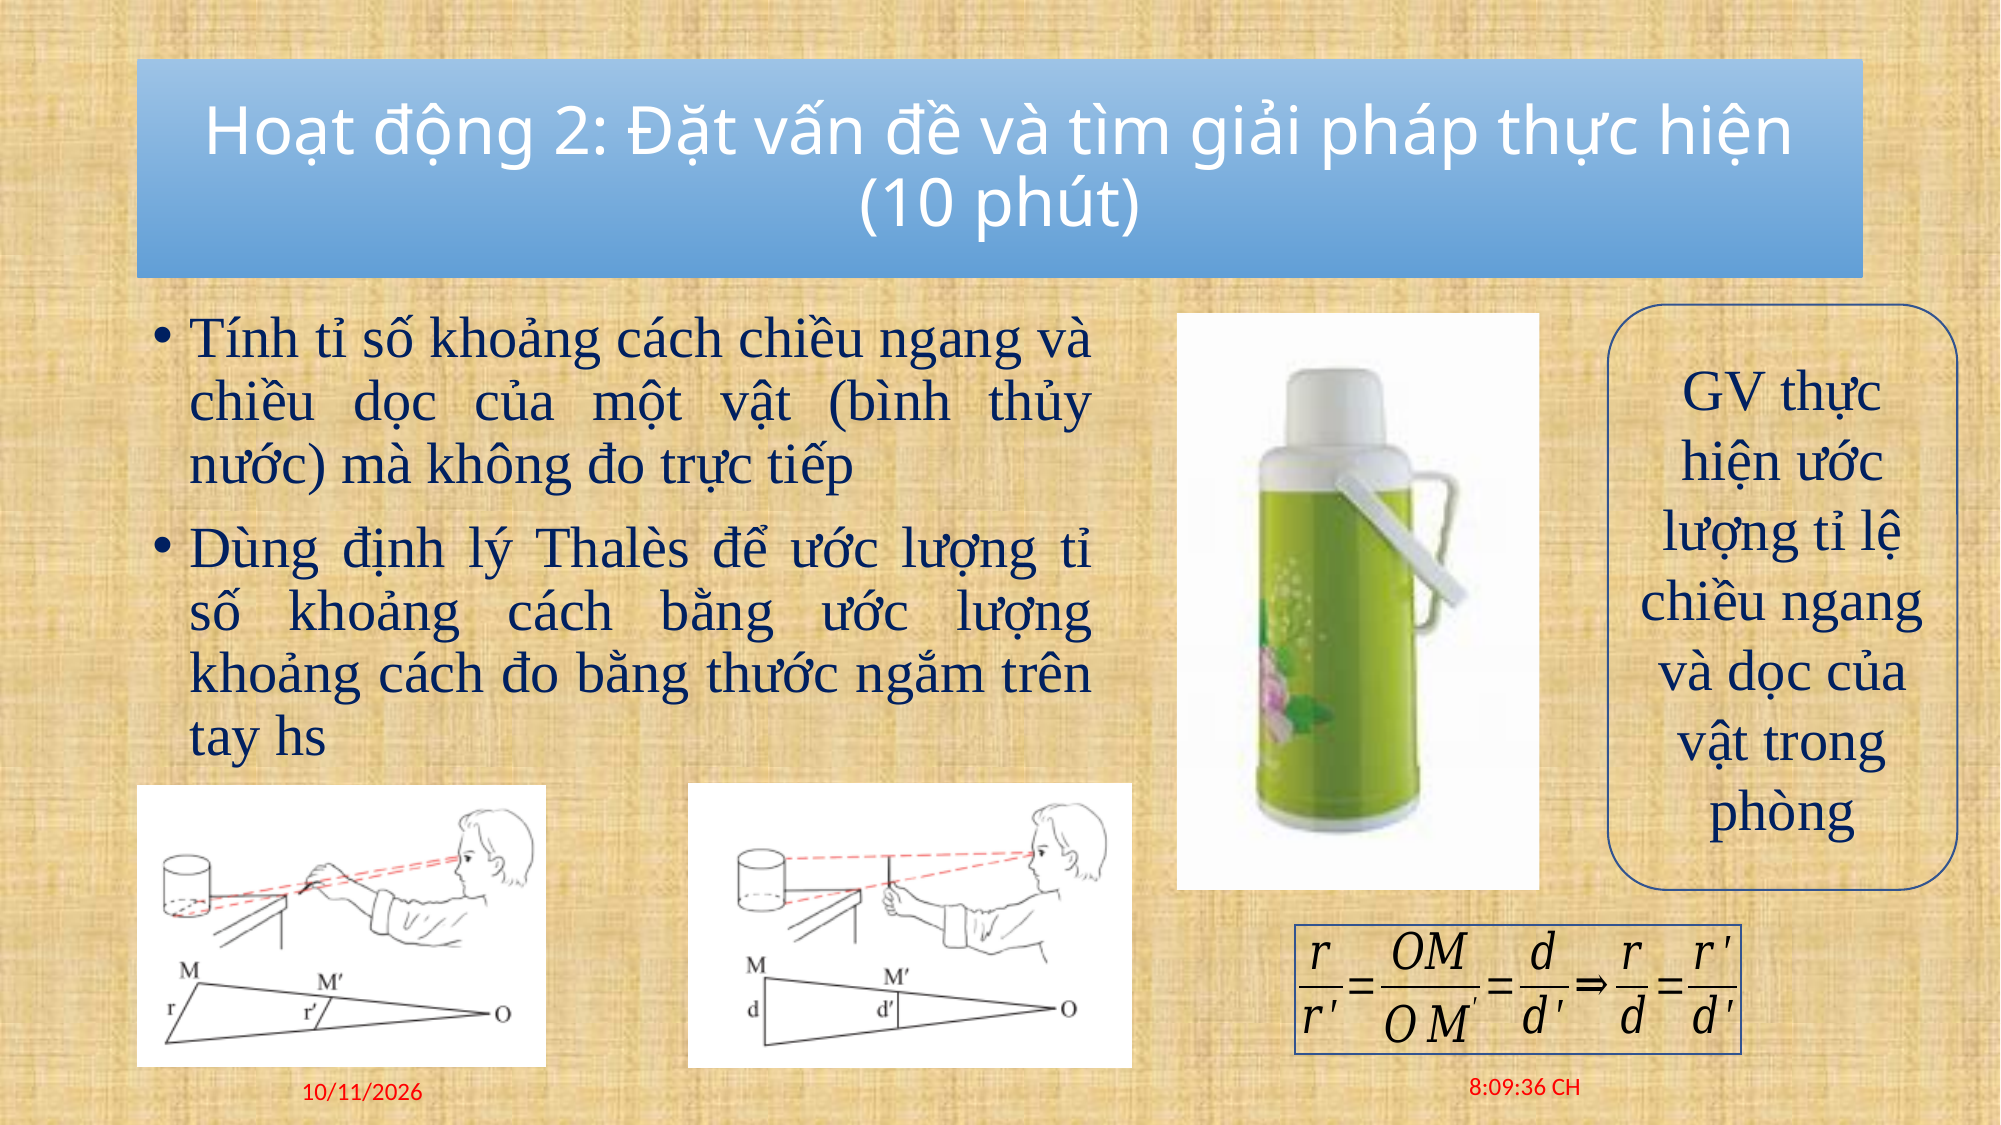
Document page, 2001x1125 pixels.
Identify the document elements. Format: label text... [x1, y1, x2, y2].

text_box GV thực hiện ước lượng tỉ lệ chiều ngang và dọc của vật trong phòng [1606, 303, 1959, 891]
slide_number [137, 1060, 588, 1121]
picture [0, 0, 2001, 1125]
footer 8:09:36 CH [1187, 1055, 1863, 1116]
list Tính tỉ số khoảng cách chiều ngang và chiều dọc của một vật (bình thủy nước) mà không đo trực tiếp Dùng định lý Thalès để ước lượng tỉ số khoảng cách bằng ước lượng khoảng cách đo bằng thước ngắm trên tay hs [137, 299, 1109, 1014]
title Hoạt động 2: Đặt vấn đề và tìm giải pháp thực hiện (10 phút) [137, 59, 1863, 278]
